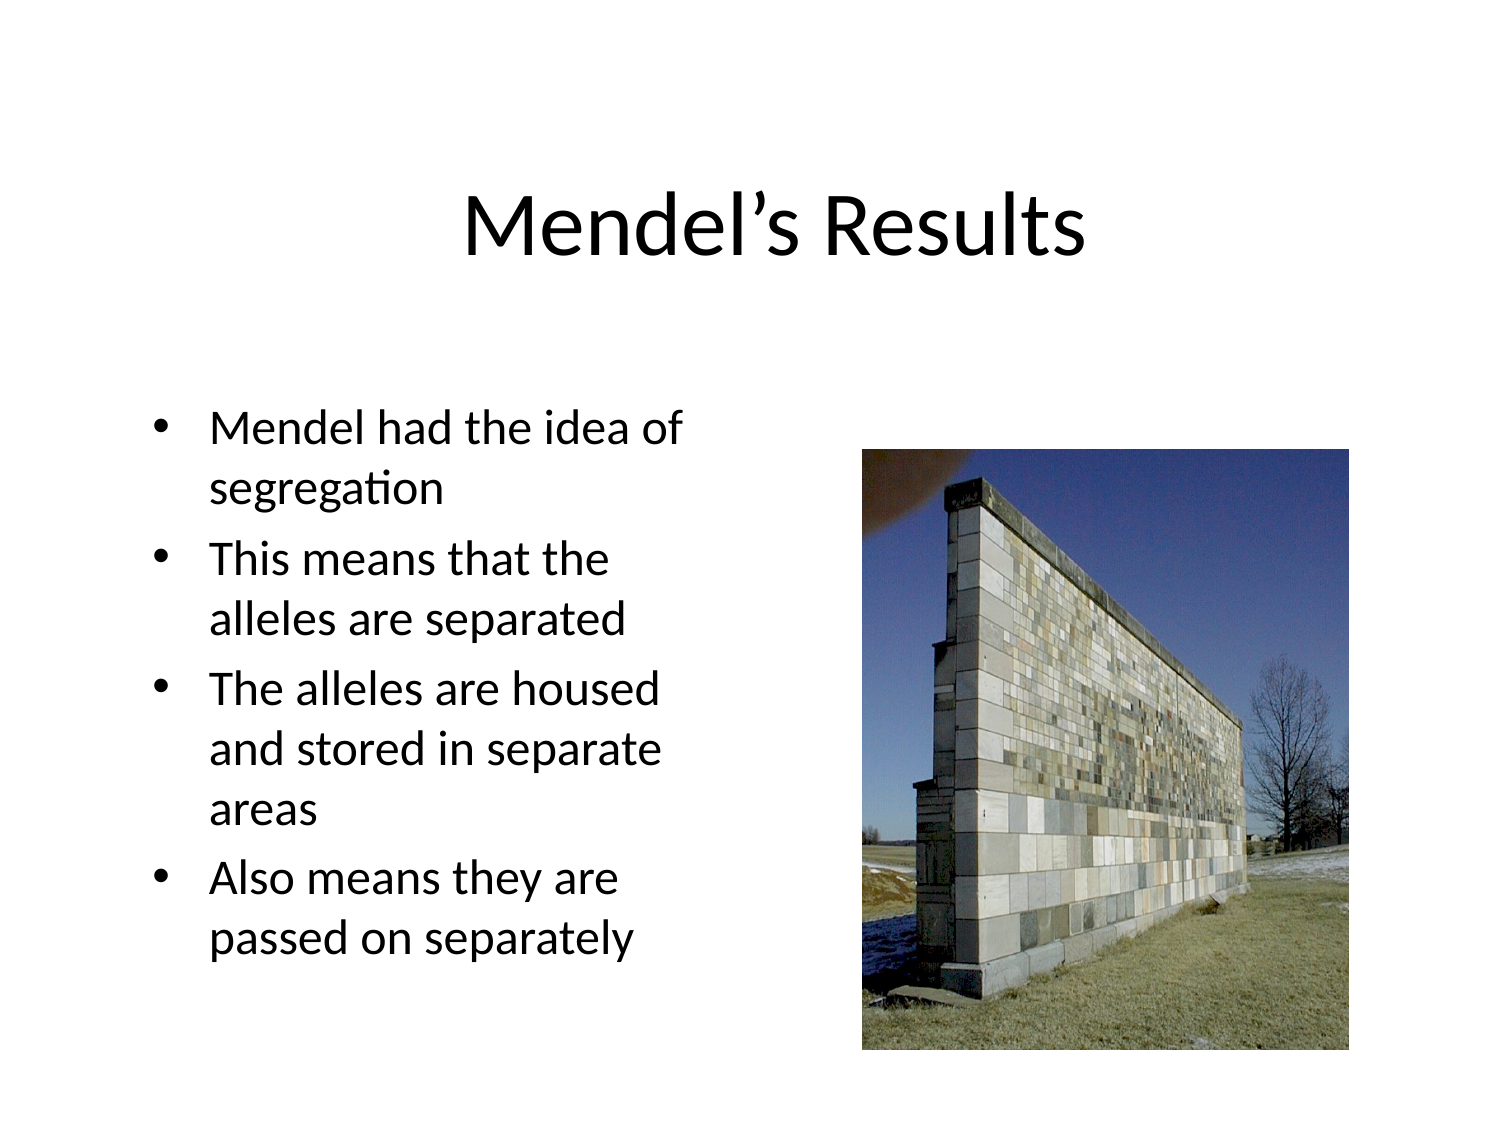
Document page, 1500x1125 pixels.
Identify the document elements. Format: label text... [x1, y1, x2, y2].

picture [862, 449, 1349, 1051]
title Mendel’s Results [125, 125, 1425, 313]
list Mendel had the idea of segregation This means that the alleles are separated The alleles are housed and stored in separate areas Also means they are passed on separately [137, 387, 757, 1088]
